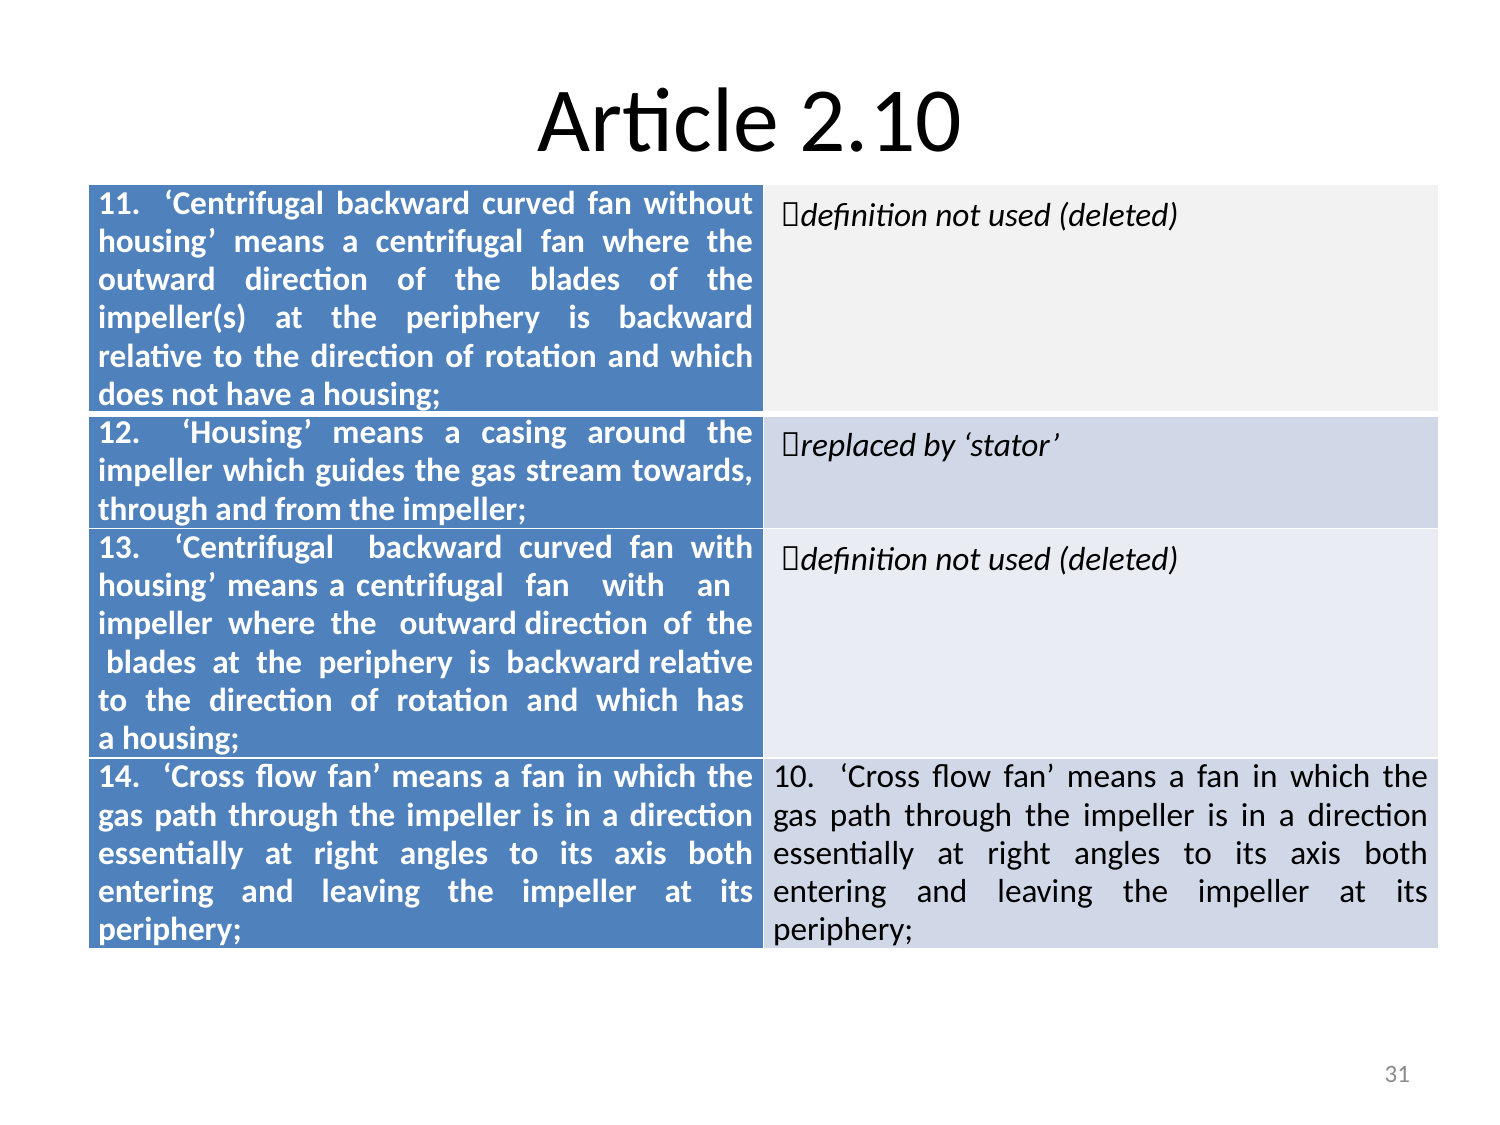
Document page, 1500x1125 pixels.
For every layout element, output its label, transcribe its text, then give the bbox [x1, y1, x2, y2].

table_cell 13. ‘Centrifugal backward curved fan with housing’ means a centrifugal fan with an impeller where the outward direction of the blades at the periphery is backward relative to the direction of rotation and which has a housing; [89, 529, 763, 757]
table_cell 10. ‘Cross flow fan’ means a fan in which the gas path through the impeller is in a direction essentially at right angles to its axis both entering and leaving the impeller at its periphery; [764, 759, 1438, 948]
table_cell 12. ‘Housing’ means a casing around the impeller which guides the gas stream towards, through and from the impeller; [89, 417, 763, 528]
table_header definition not used (deleted) [764, 185, 1438, 411]
table_cell replaced by ‘stator’ [764, 417, 1438, 528]
table_cell 14. ‘Cross flow fan’ means a fan in which the gas path through the impeller is in a direction essentially at right angles to its axis both entering and leaving the impeller at its periphery; [89, 759, 763, 948]
table_header 11. ‘Centrifugal backward curved fan without housing’ means a centrifugal fan where the outward direction of the blades of the impeller(s) at the periphery is backward relative to the direction of rotation and which does not have a housing; [89, 185, 763, 411]
table_cell definition not used (deleted) [764, 529, 1438, 757]
title Article 2.10 [75, 20, 1425, 209]
slide_number 31 [1074, 1042, 1425, 1103]
